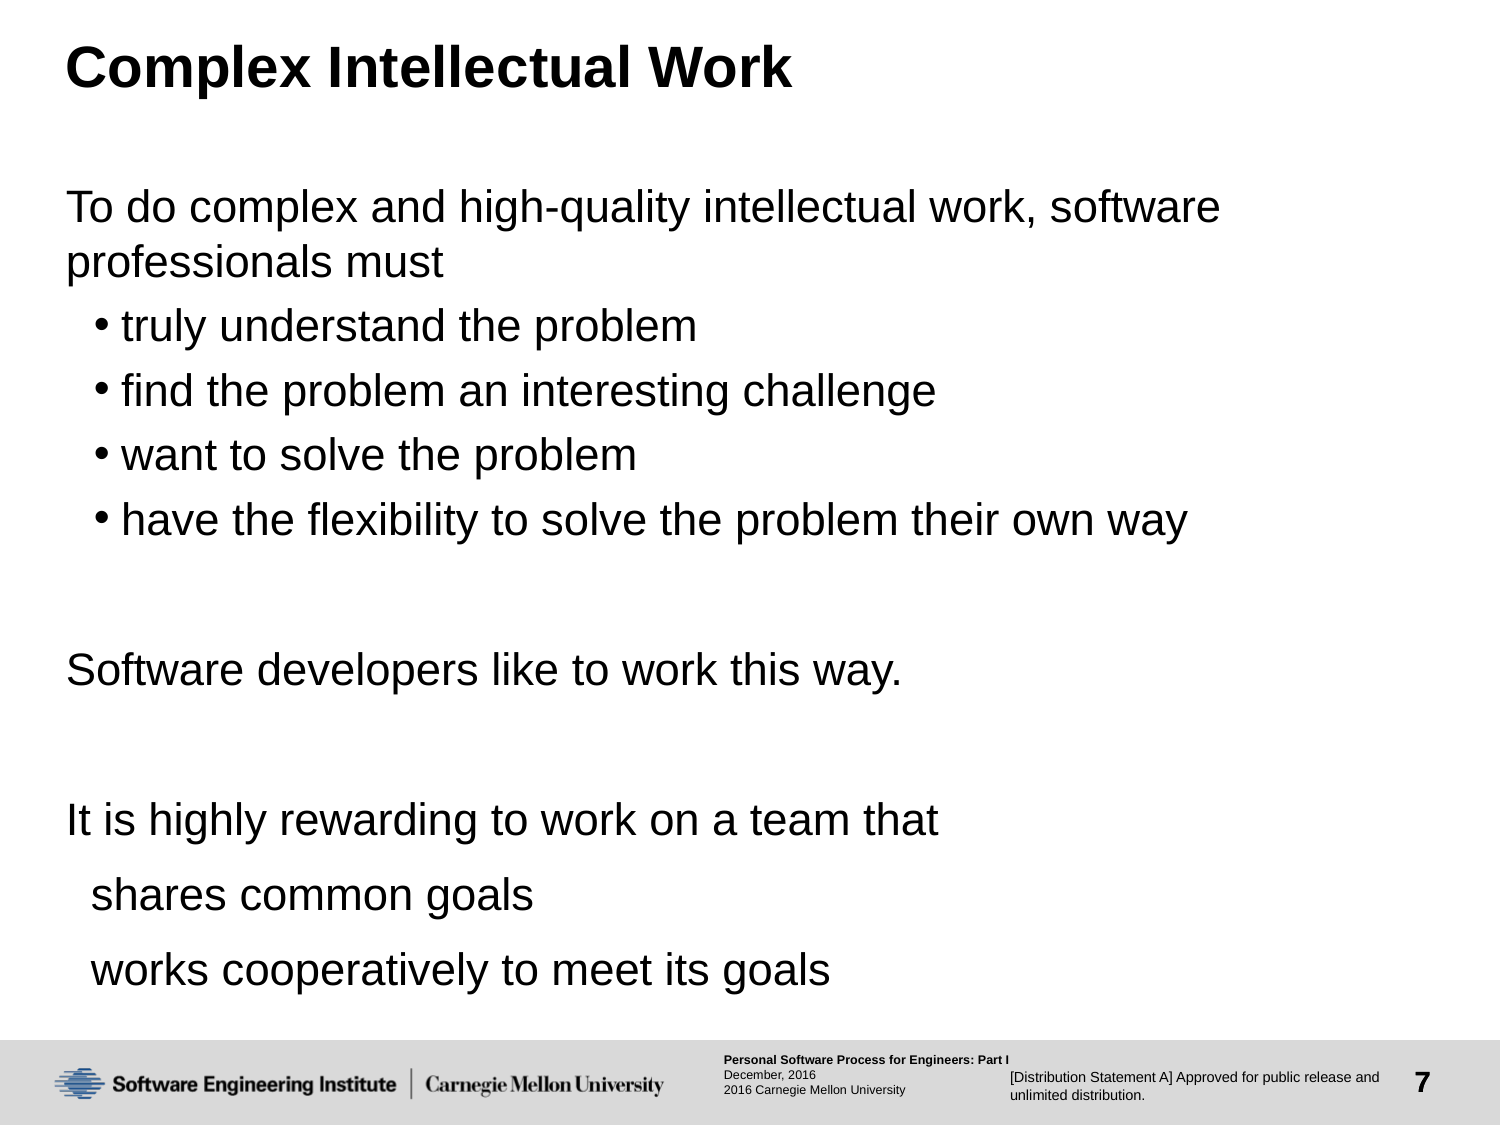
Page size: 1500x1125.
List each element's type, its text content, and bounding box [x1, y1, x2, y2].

title Complex Intellectual Work [65, 37, 1313, 148]
picture [46, 1061, 673, 1104]
list To do complex and high-quality intellectual work, software professionals must truly understand the problem find the problem an interesting challenge want to solve the problem have the flexibility to solve the problem their own way Software developers like to work this way. It is highly rewarding to work on a team that shares common goals works cooperatively to meet its goals [65, 177, 1431, 1000]
